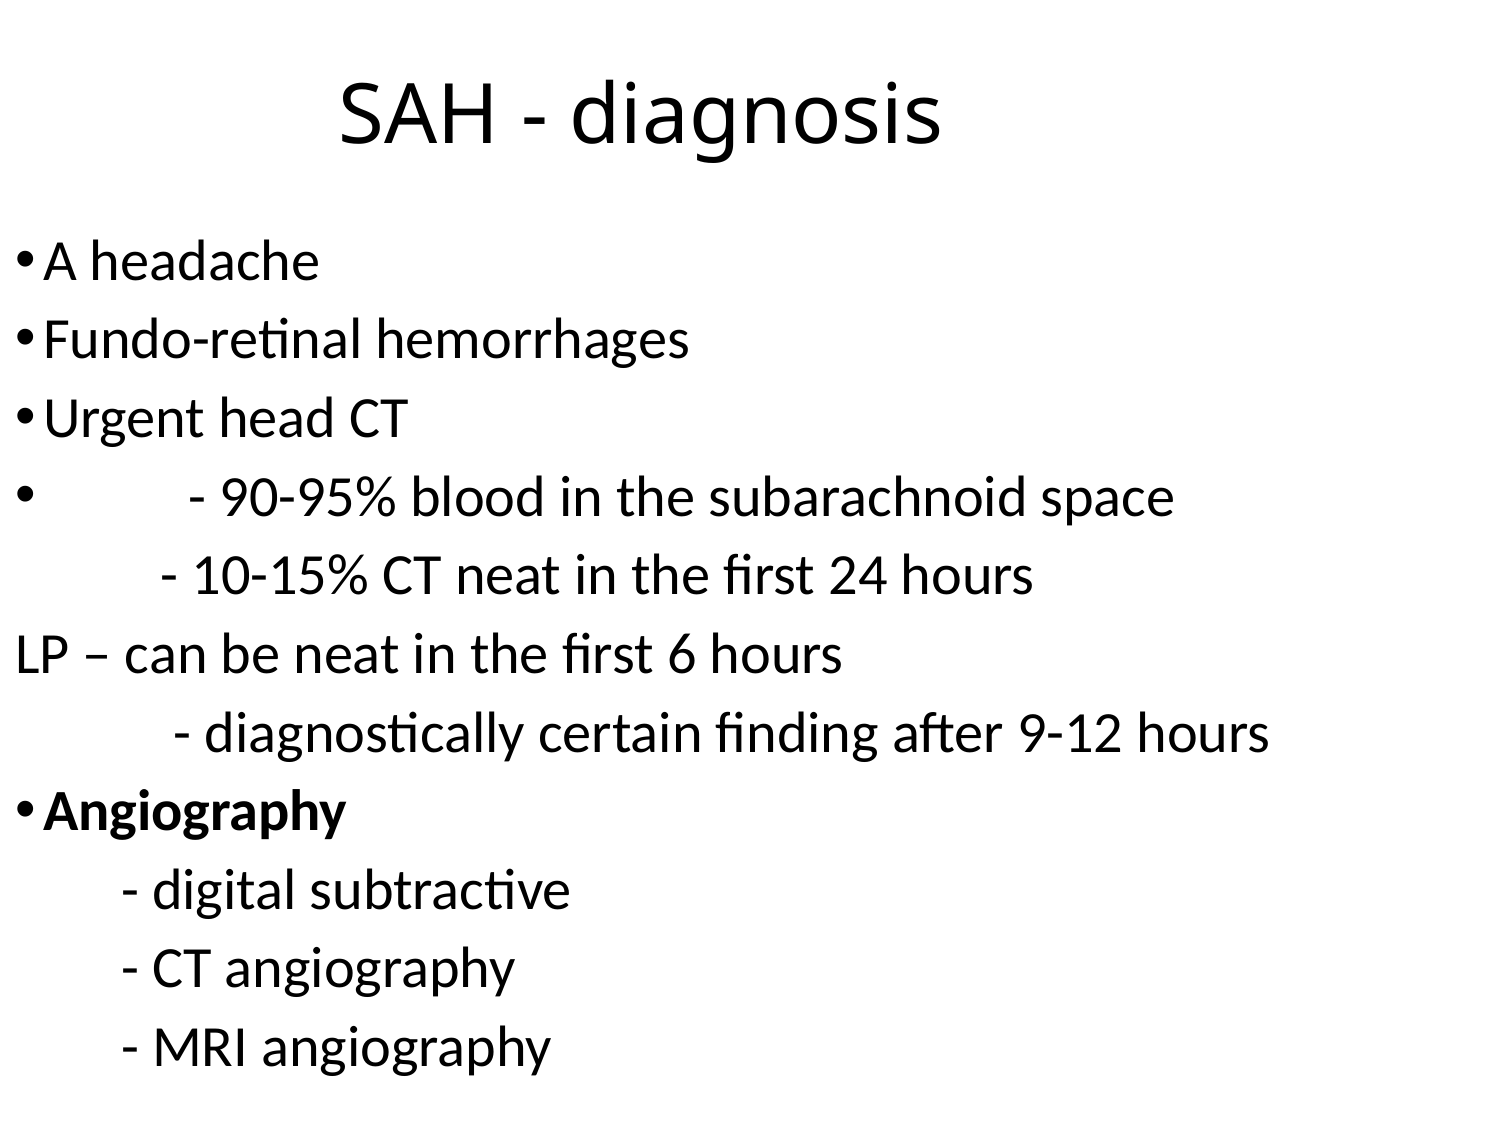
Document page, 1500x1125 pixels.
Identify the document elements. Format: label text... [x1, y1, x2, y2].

list A headache Fundo-retinal hemorrhages Urgent head CT - 90-95% blood in the subarachnoid space - 10-15% CT neat in the first 24 hours LP – can be neat in the first 6 hours - diagnostically certain finding after 9-12 hours Angiography - digital subtractive - CT angiography - MRI angiography [0, 222, 1500, 1125]
title SAH - diagnosis [41, 7, 1335, 222]
